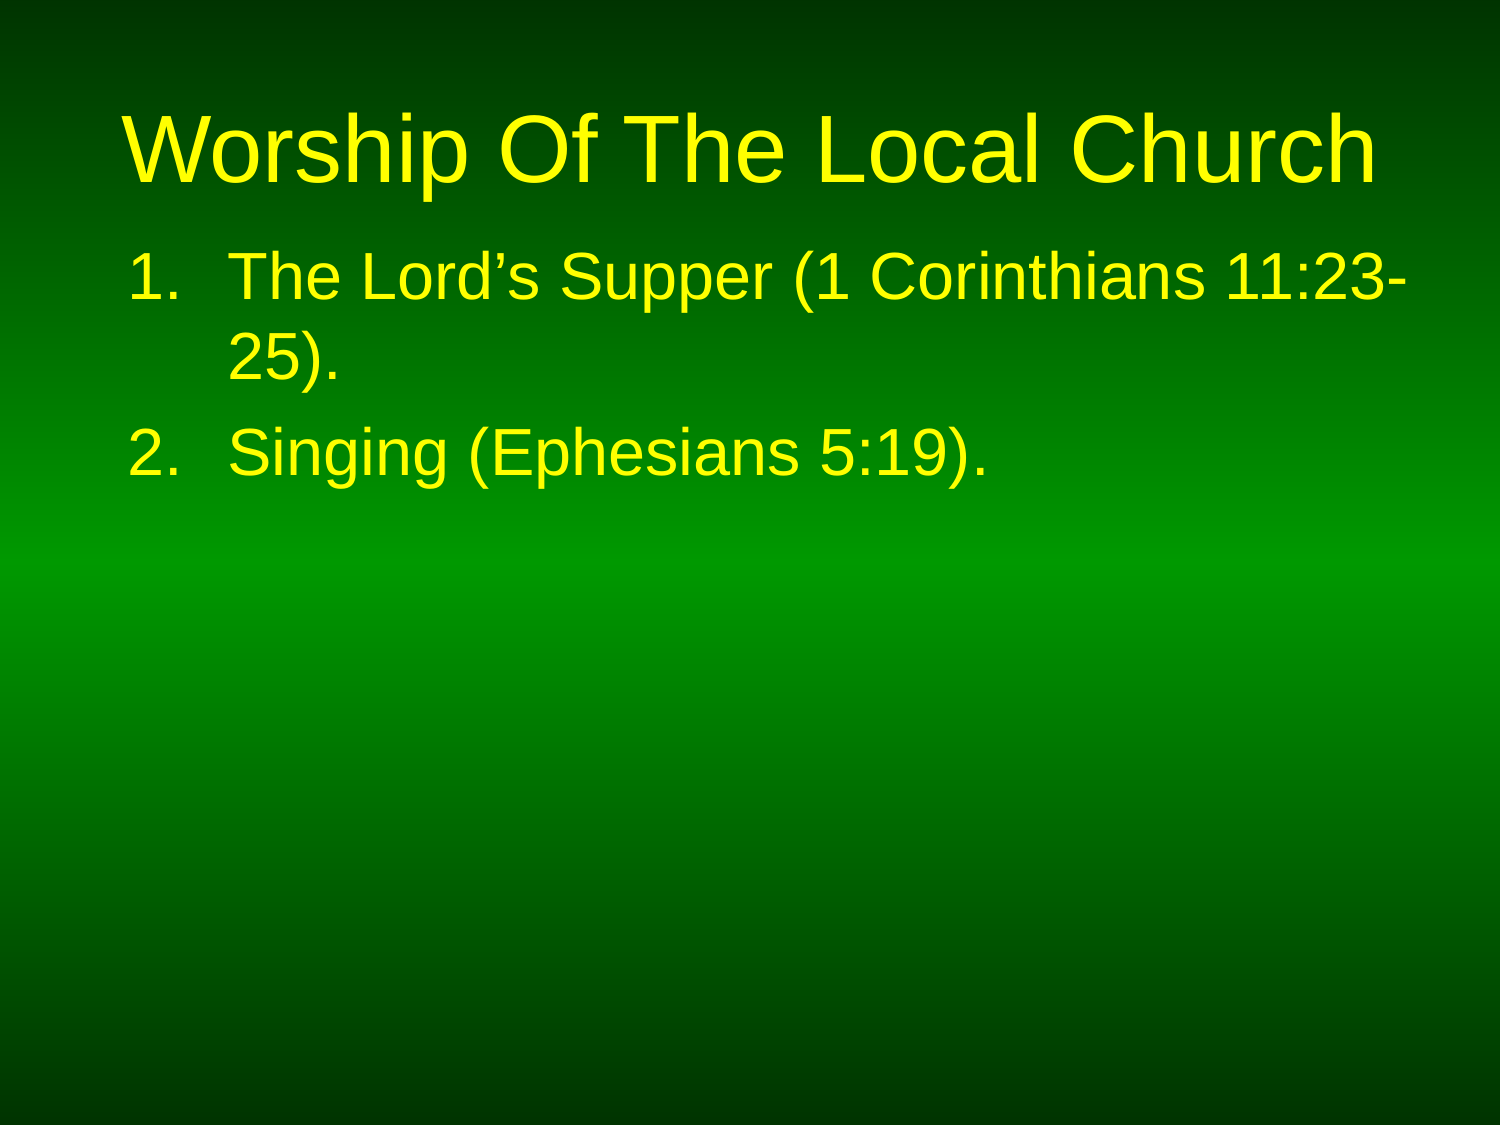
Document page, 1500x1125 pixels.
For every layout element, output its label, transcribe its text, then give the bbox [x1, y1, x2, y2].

list The Lord’s Supper (1 Corinthians 11:23-25). Singing (Ephesians 5:19). [112, 224, 1463, 1125]
title Worship Of The Local Church [37, 50, 1463, 238]
